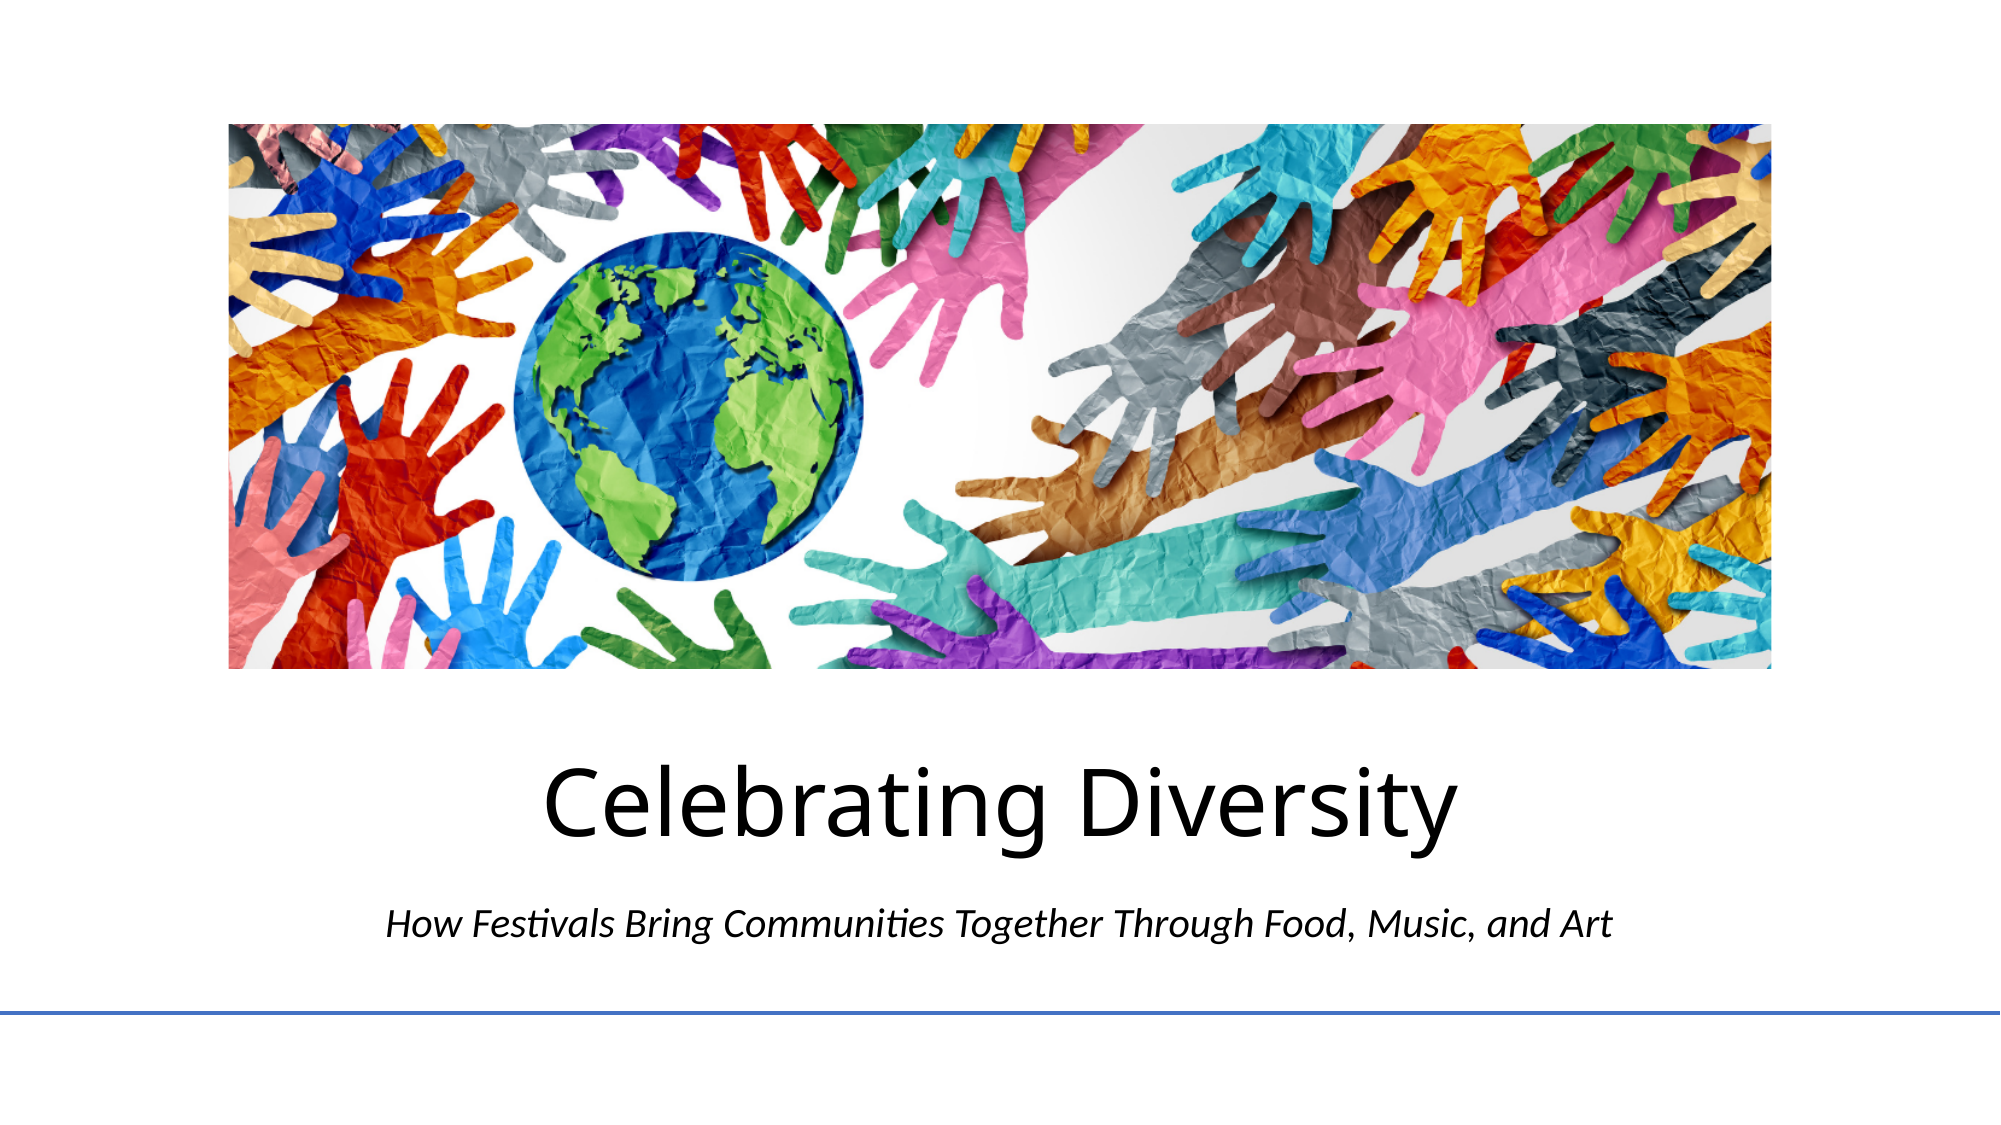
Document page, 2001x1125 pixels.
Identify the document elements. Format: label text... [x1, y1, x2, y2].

title Celebrating Diversity [249, 669, 1750, 865]
picture [228, 124, 1772, 669]
subtitle How Festivals Bring Communities Together Through Food, Music, and Art [249, 894, 1750, 1125]
